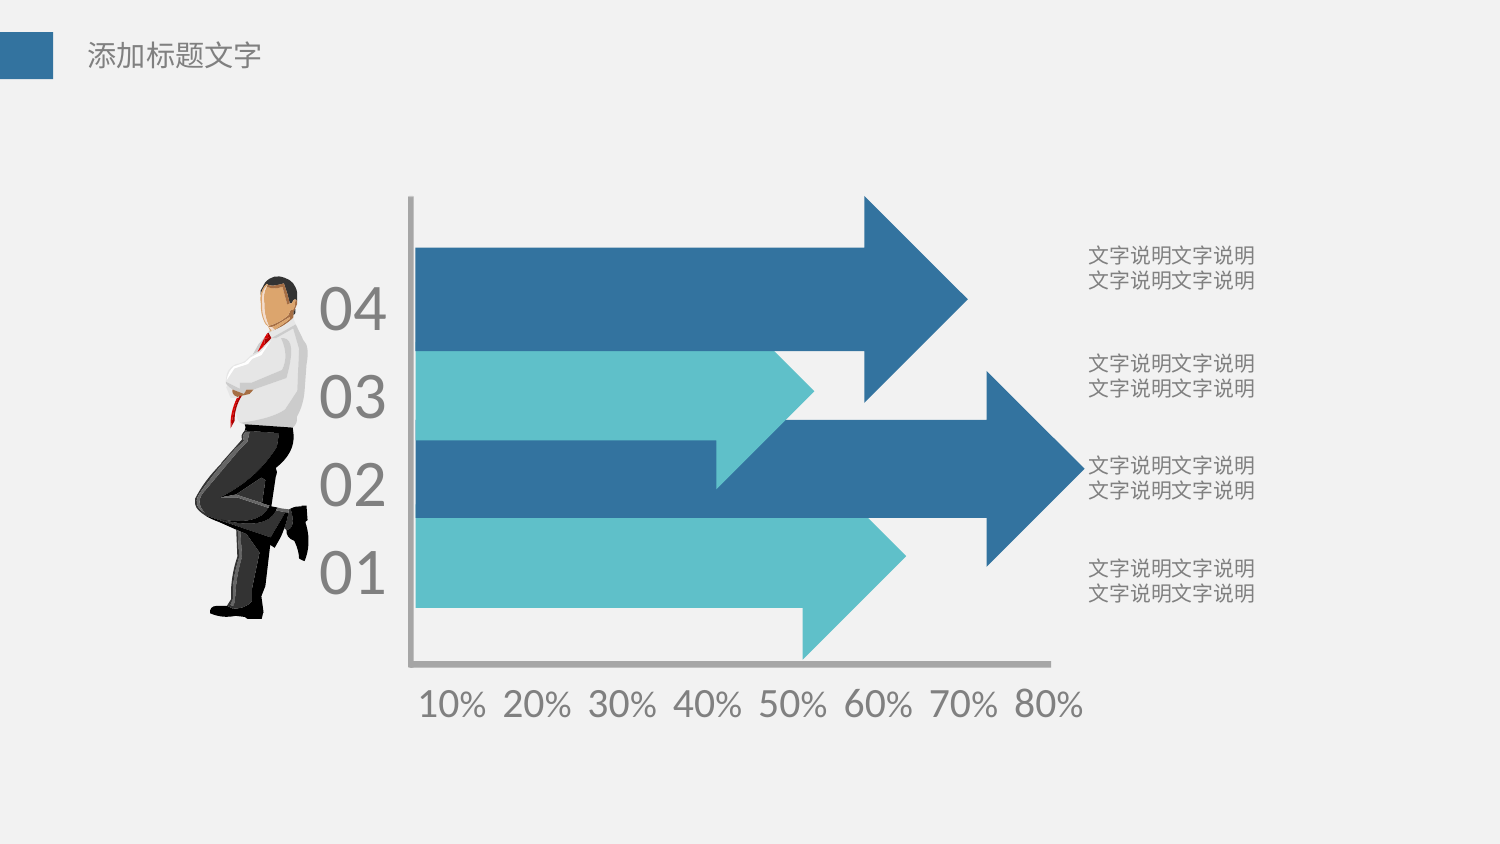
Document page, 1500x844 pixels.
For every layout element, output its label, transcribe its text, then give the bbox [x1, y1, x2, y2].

text_box 01 [313, 526, 403, 614]
text_box 04 [308, 258, 403, 350]
text_box [413, 353, 817, 492]
picture [194, 276, 309, 619]
text_box [416, 659, 1053, 667]
text_box 03 [313, 350, 403, 438]
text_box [402, 668, 1117, 735]
text_box [413, 368, 1077, 569]
text_box 02 [313, 434, 409, 526]
text_box [406, 193, 416, 667]
text_box 文字说明文字说明 文字说明文字说明 [1077, 550, 1439, 612]
text_box 文字说明文字说明 文字说明文字说明 [1077, 237, 1439, 299]
text_box 文字说明文字说明 文字说明文字说明 [1077, 345, 1439, 407]
text_box [413, 193, 970, 405]
text_box [413, 520, 909, 662]
text_box 文字说明文字说明 文字说明文字说明 [1077, 447, 1439, 509]
